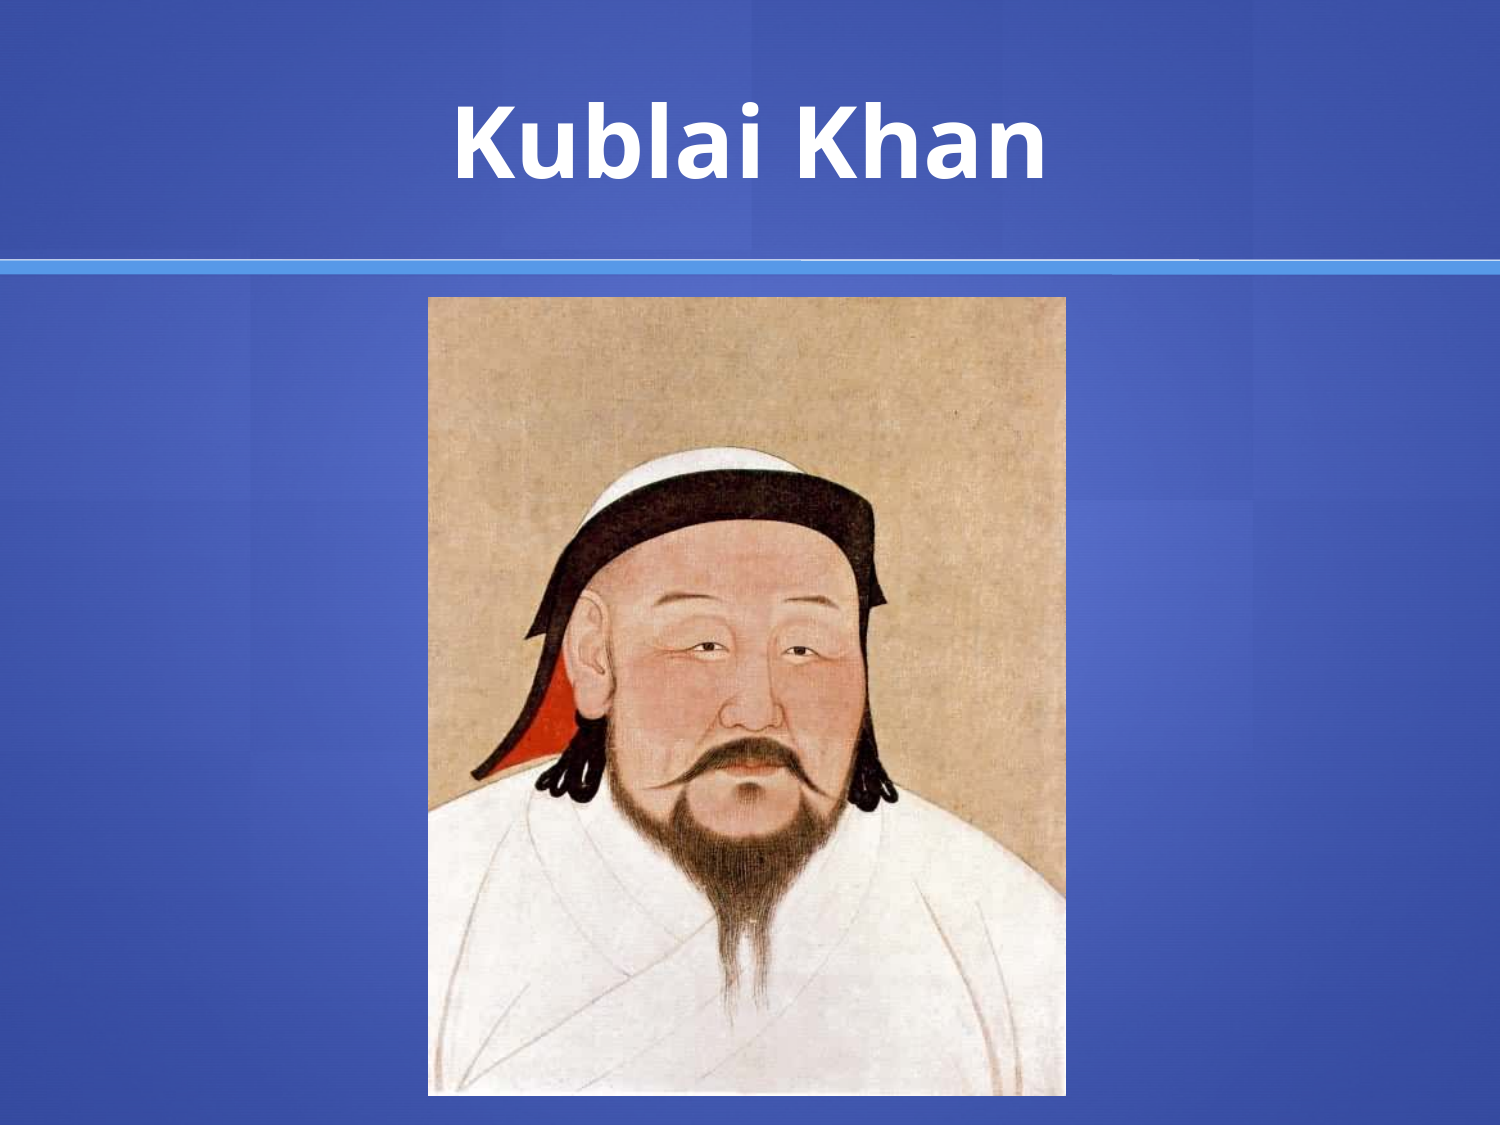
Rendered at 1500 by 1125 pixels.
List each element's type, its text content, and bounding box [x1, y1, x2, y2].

title Kublai Khan [75, 45, 1425, 233]
picture [427, 296, 1067, 1097]
